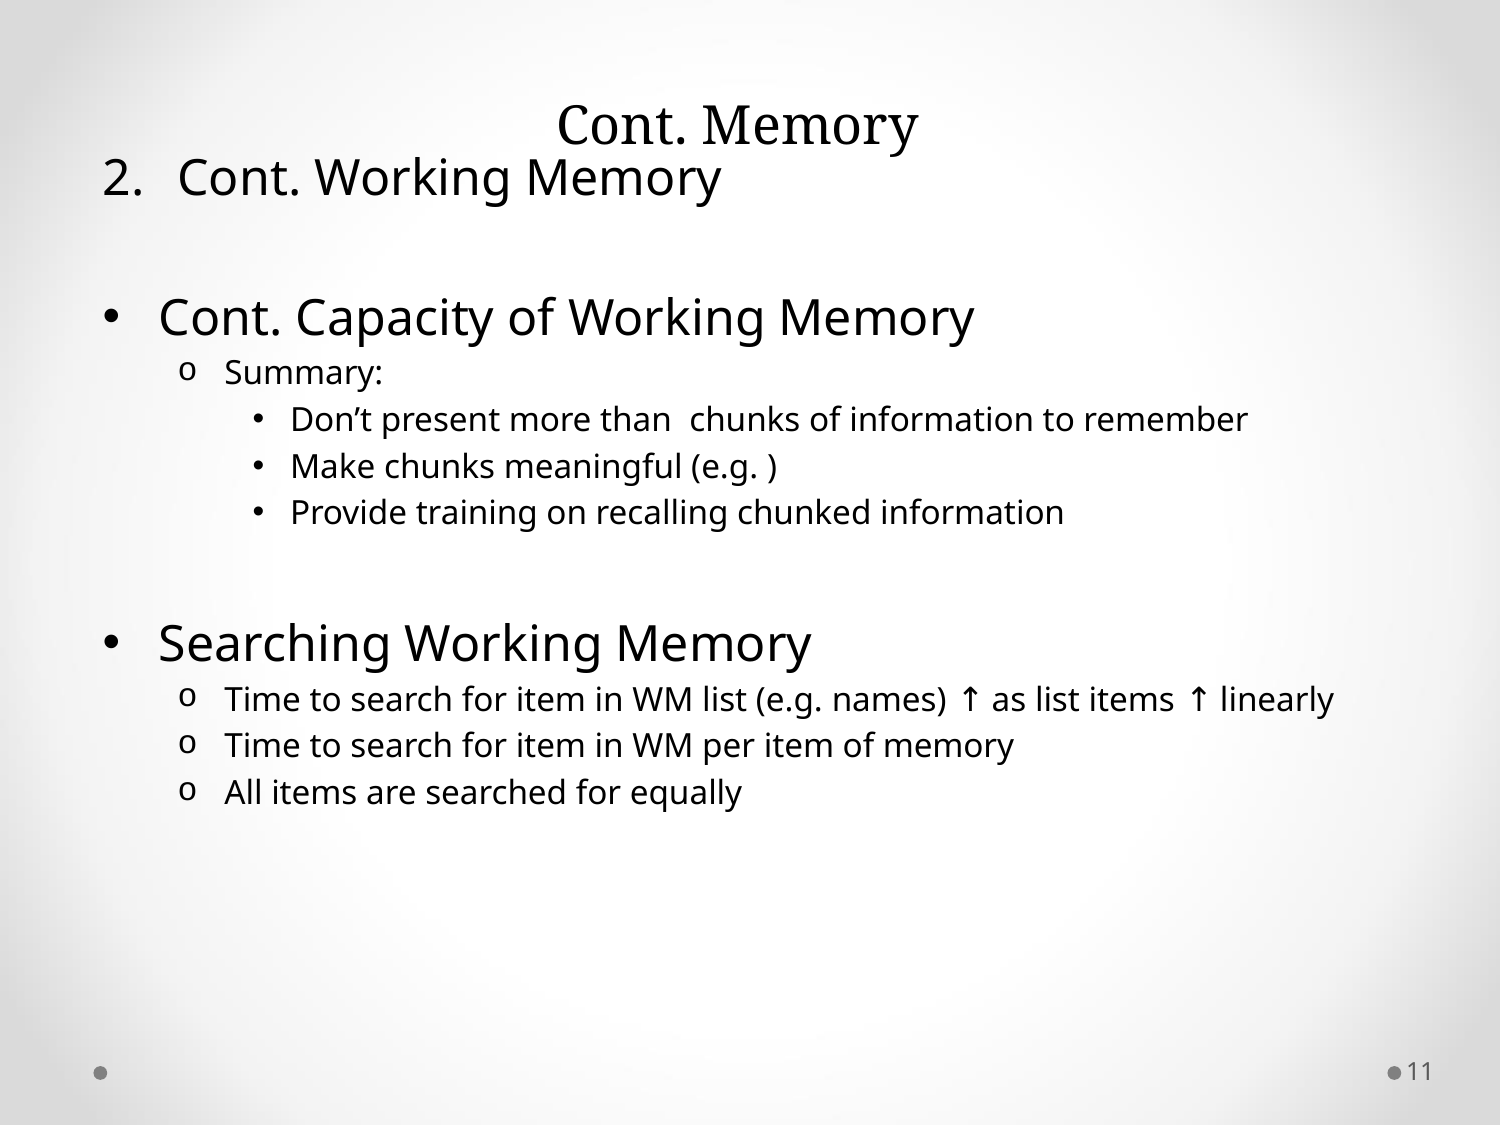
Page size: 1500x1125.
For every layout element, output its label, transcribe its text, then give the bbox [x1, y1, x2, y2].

slide_number 11 [1401, 1042, 1494, 1103]
picture [0, 1, 1500, 1125]
title Cont. Memory [62, 62, 1413, 163]
